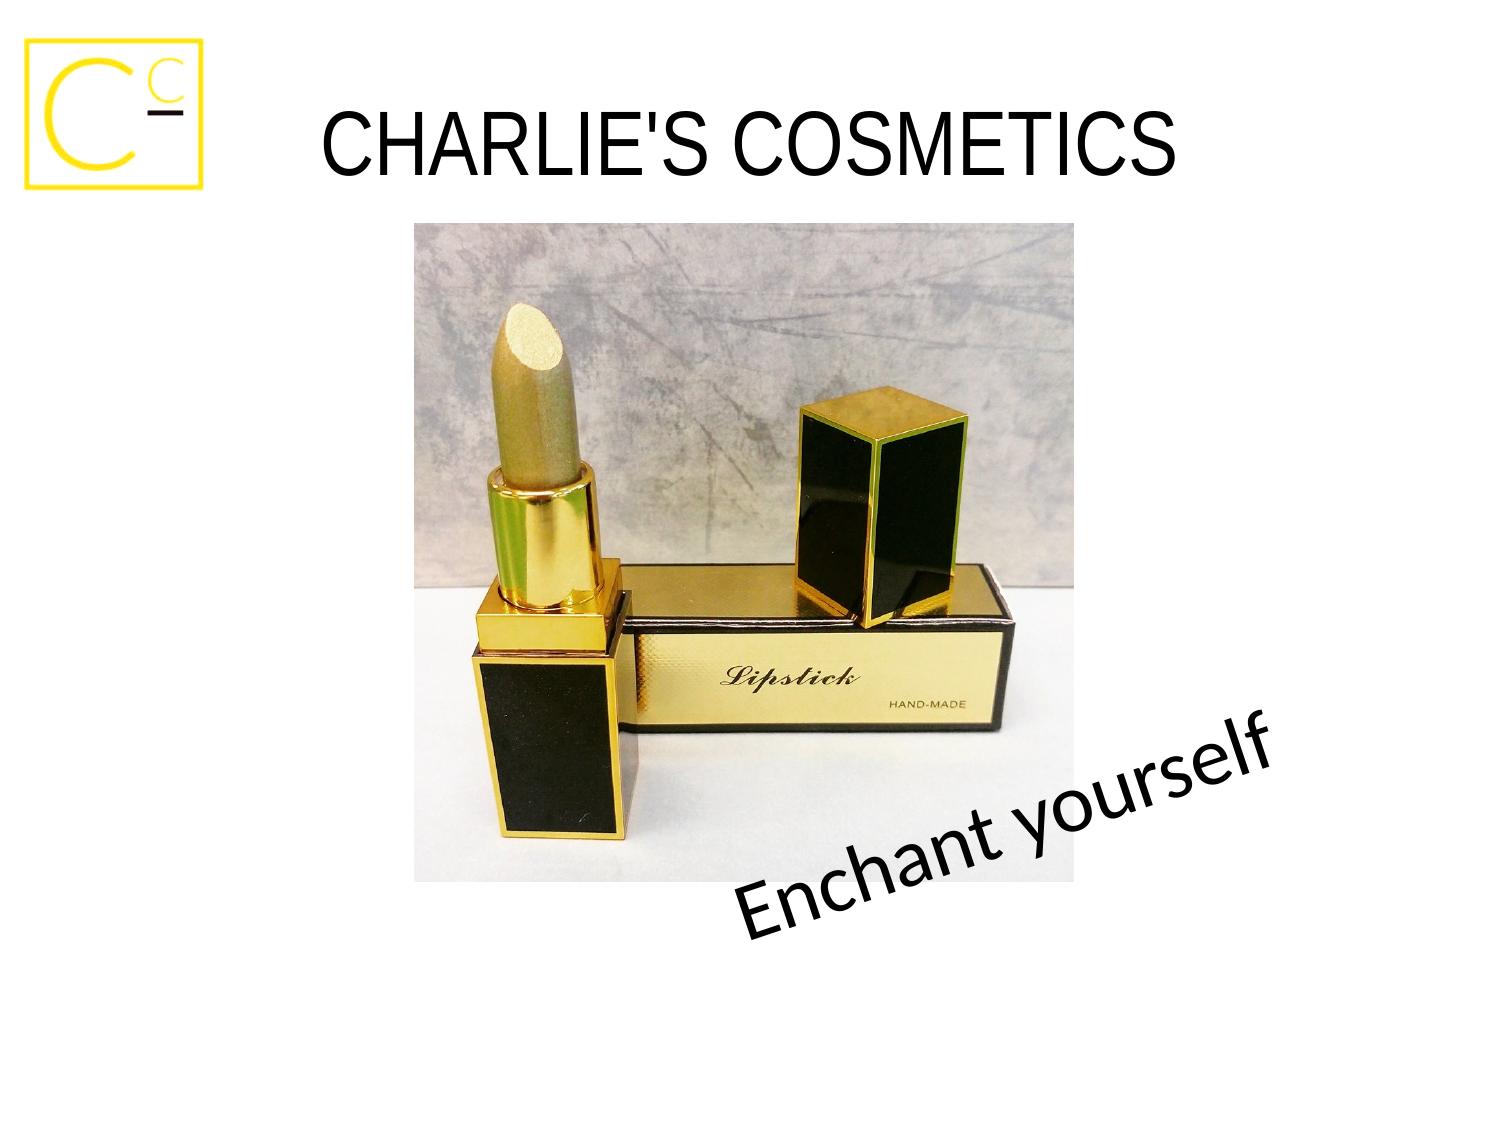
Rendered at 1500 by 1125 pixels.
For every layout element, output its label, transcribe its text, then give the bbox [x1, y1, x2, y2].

text_box Enchant yourself [712, 592, 1500, 1106]
picture [4, 4, 224, 224]
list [414, 222, 1074, 882]
title CHARLIE'S COSMETICS [75, 45, 1425, 233]
